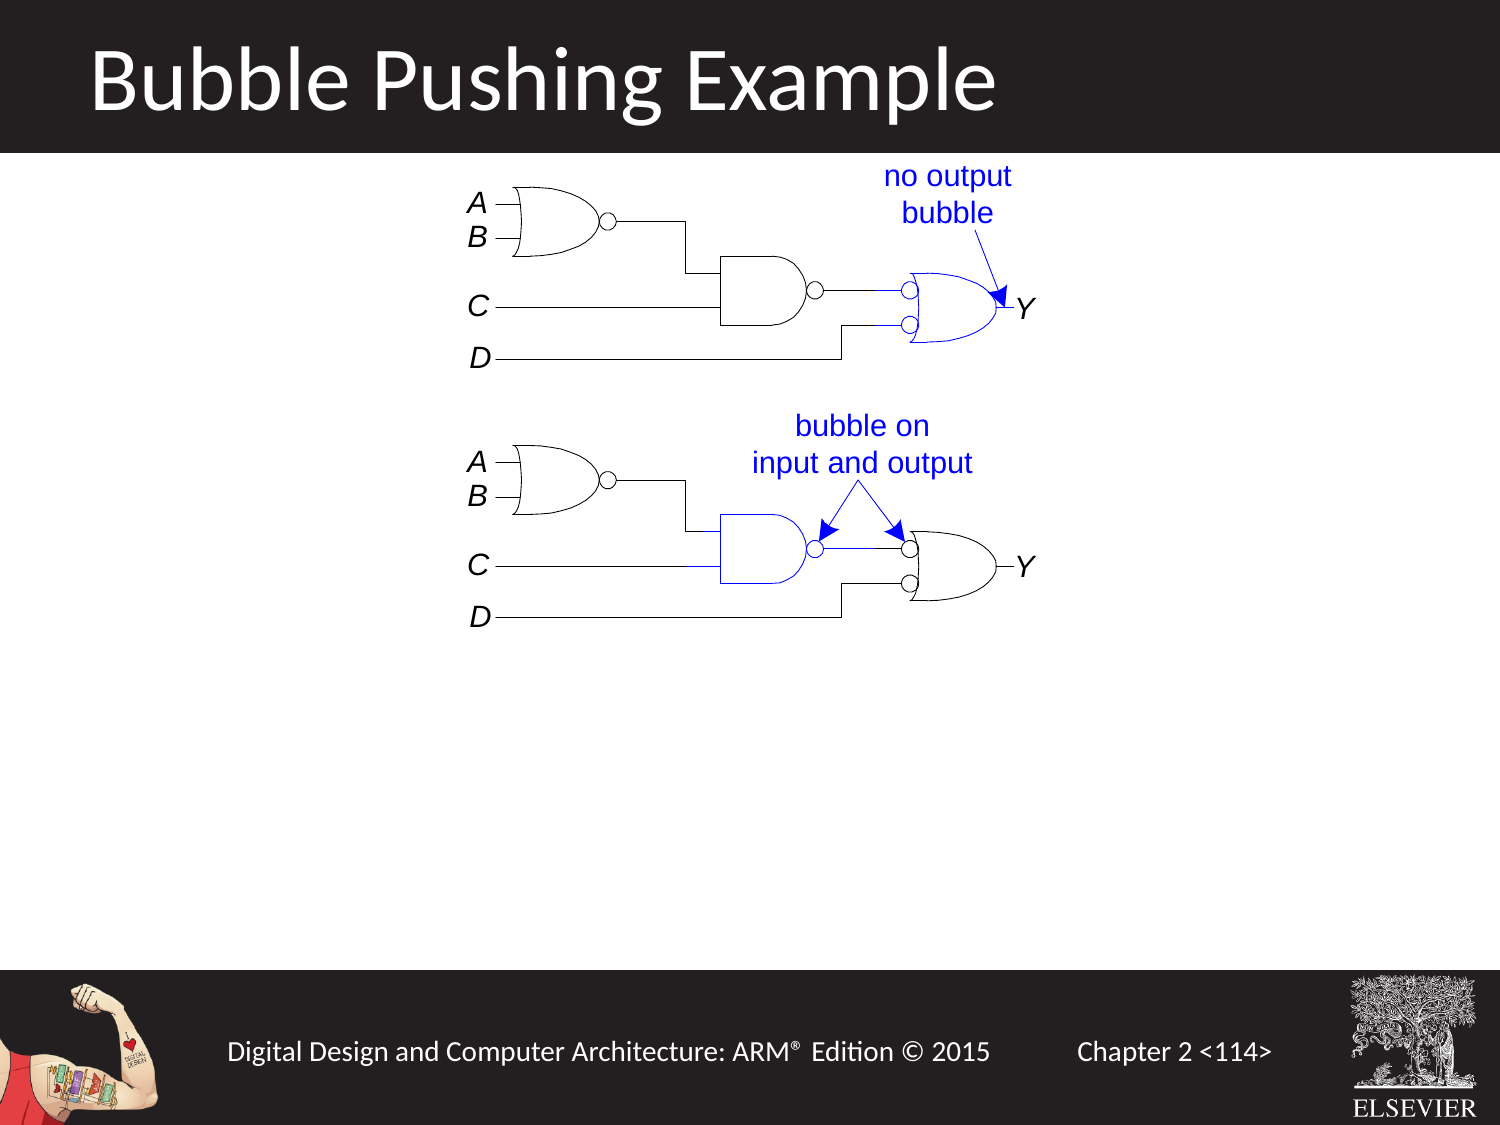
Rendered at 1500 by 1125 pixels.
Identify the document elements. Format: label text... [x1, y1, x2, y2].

text_box Bubble Pushing Example [75, 11, 1375, 136]
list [387, 149, 1063, 969]
picture [0, 979, 163, 1125]
picture [1350, 974, 1477, 1117]
